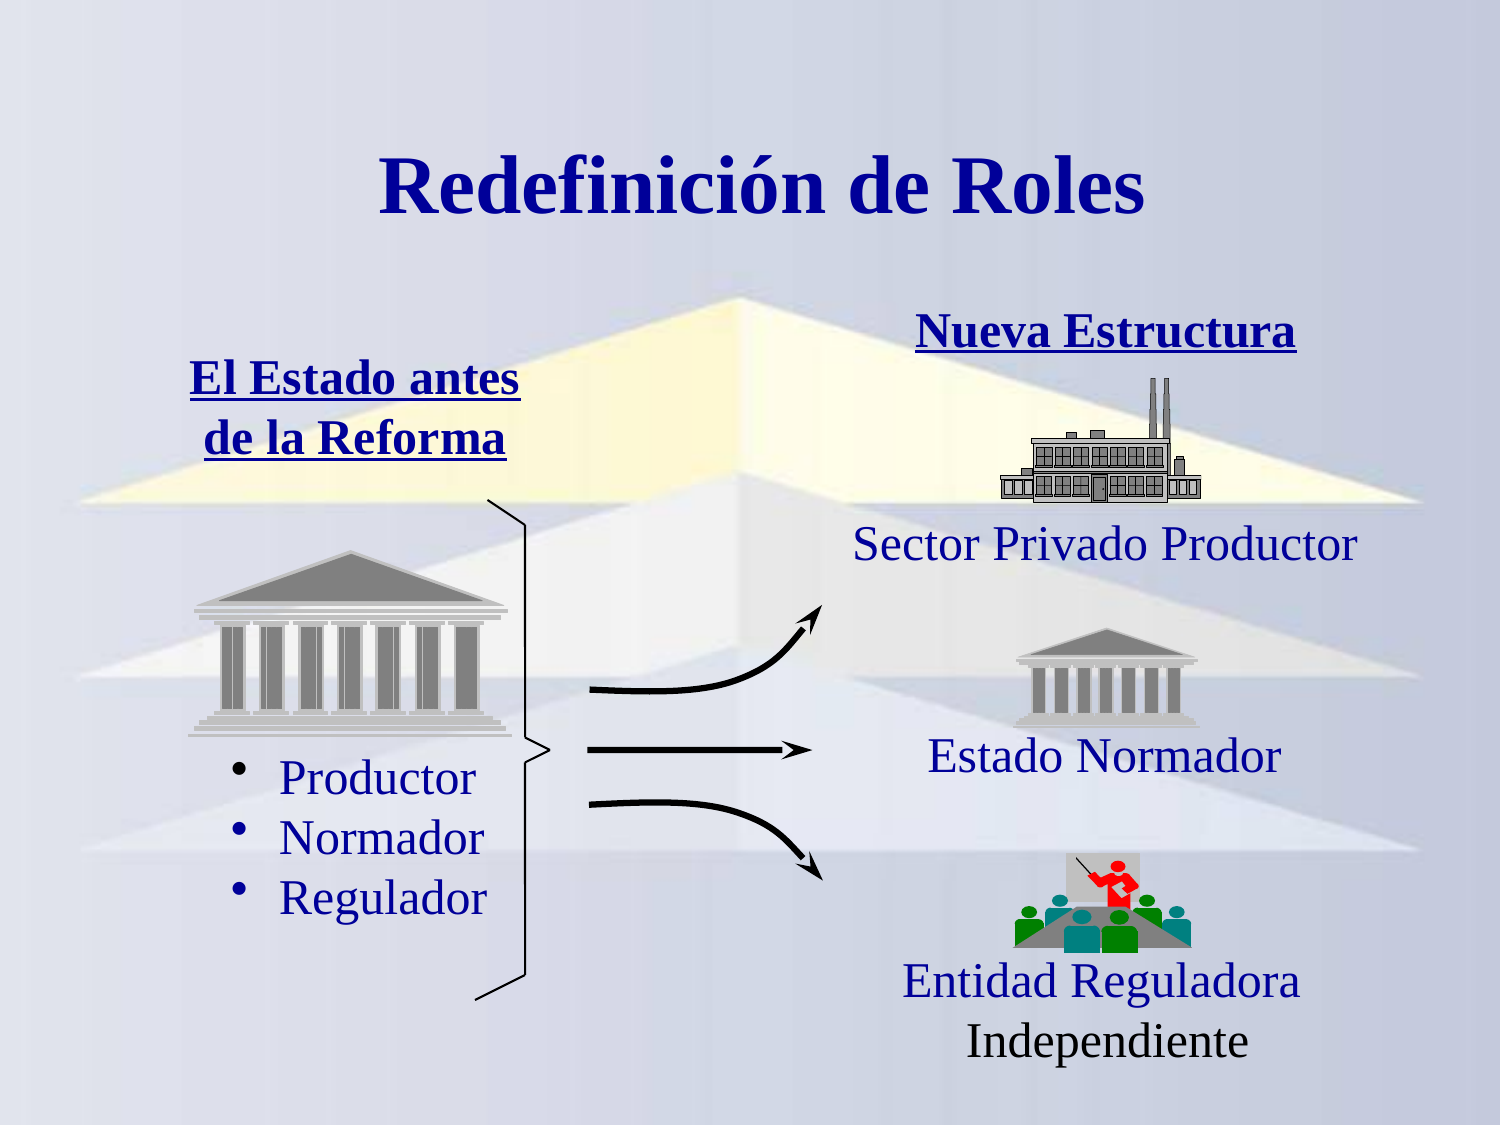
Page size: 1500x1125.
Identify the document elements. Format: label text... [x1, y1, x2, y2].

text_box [587, 612, 826, 876]
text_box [174, 337, 551, 1001]
picture [0, 0, 1500, 1125]
text_box Redefinición de Roles [337, 112, 1188, 238]
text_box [837, 289, 1374, 1076]
